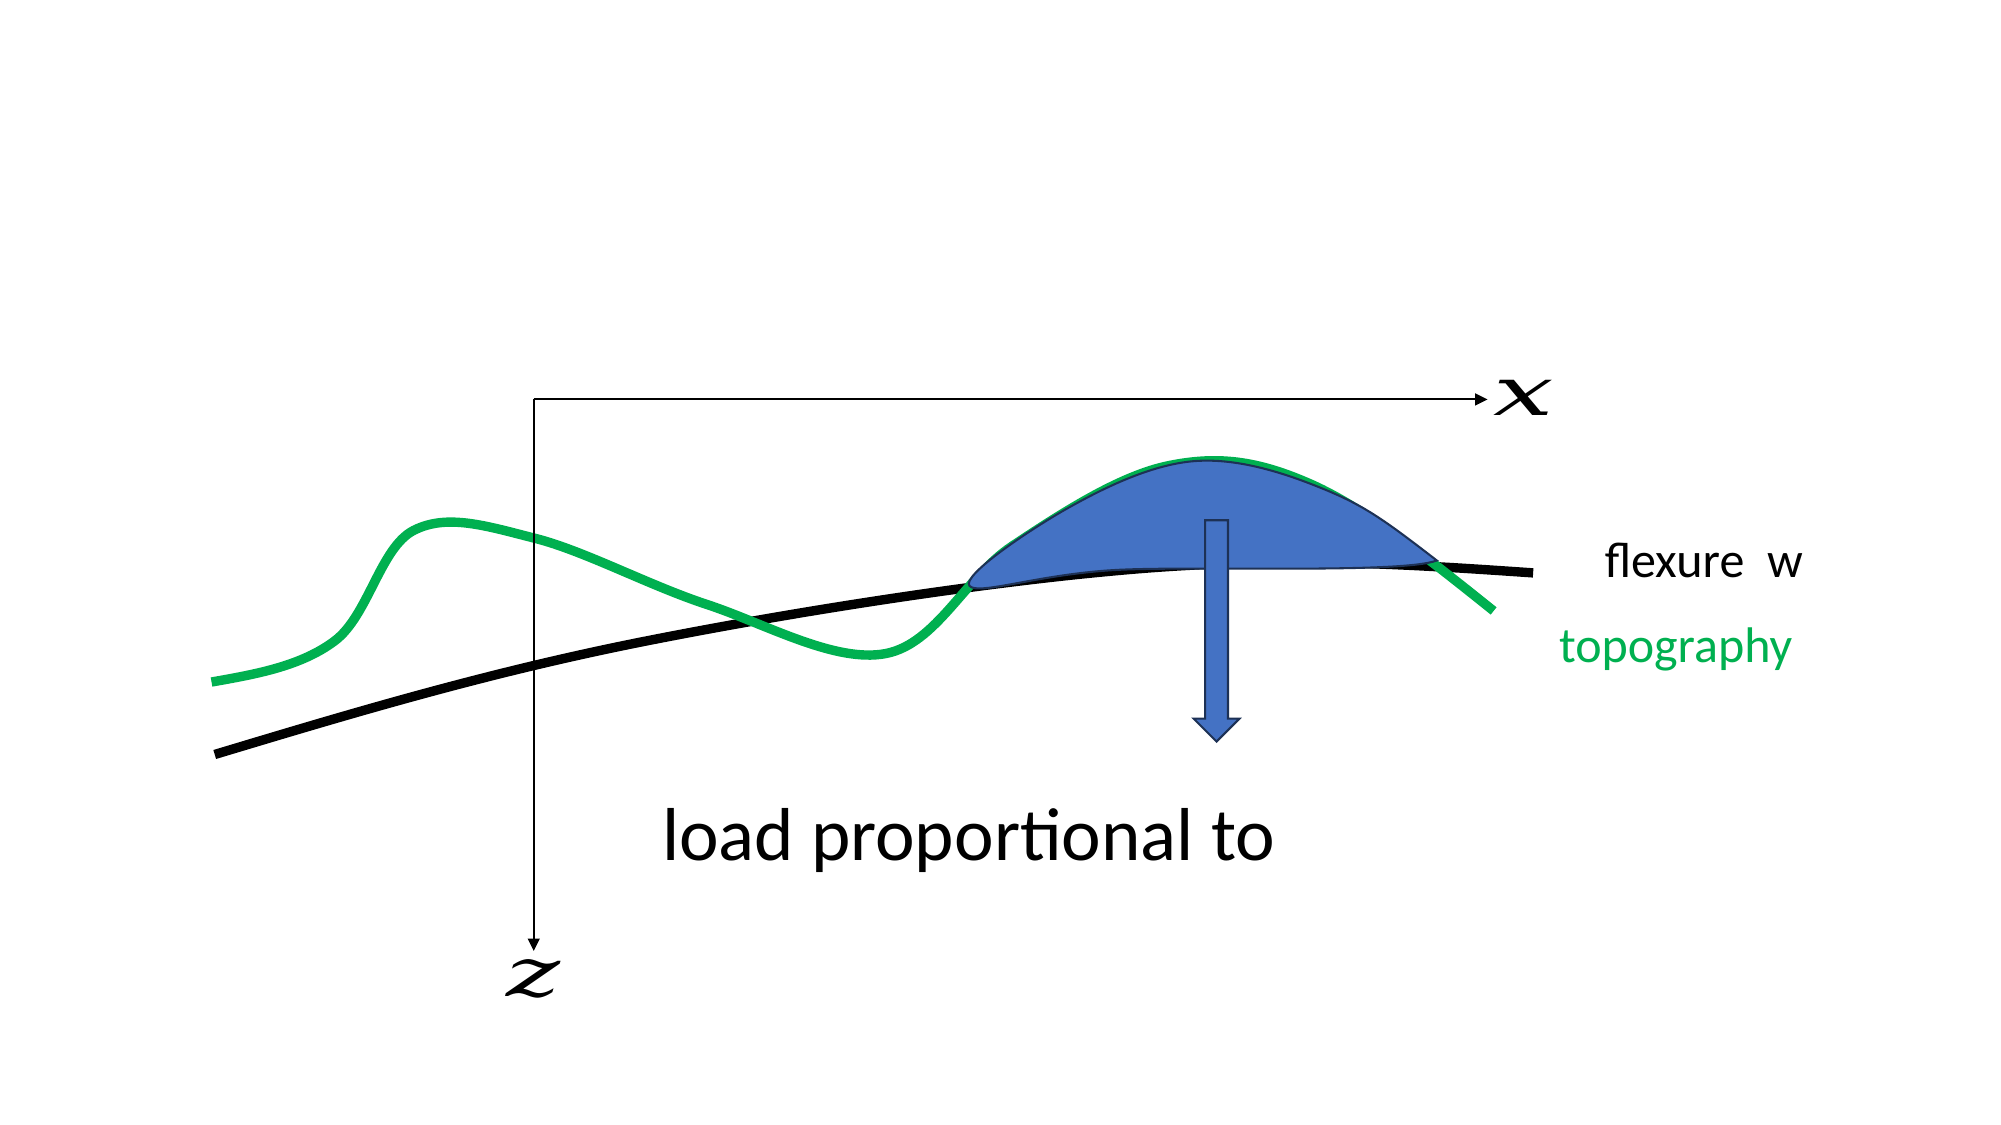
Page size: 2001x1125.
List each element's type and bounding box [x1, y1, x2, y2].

text_box [1230, 563, 1495, 626]
text_box [967, 459, 1440, 590]
text_box [1191, 519, 1242, 744]
text_box [753, 586, 967, 647]
text_box [211, 521, 533, 684]
text_box [535, 634, 1090, 711]
text_box [214, 665, 533, 756]
text_box [535, 537, 1204, 665]
text_box [1439, 565, 1534, 583]
